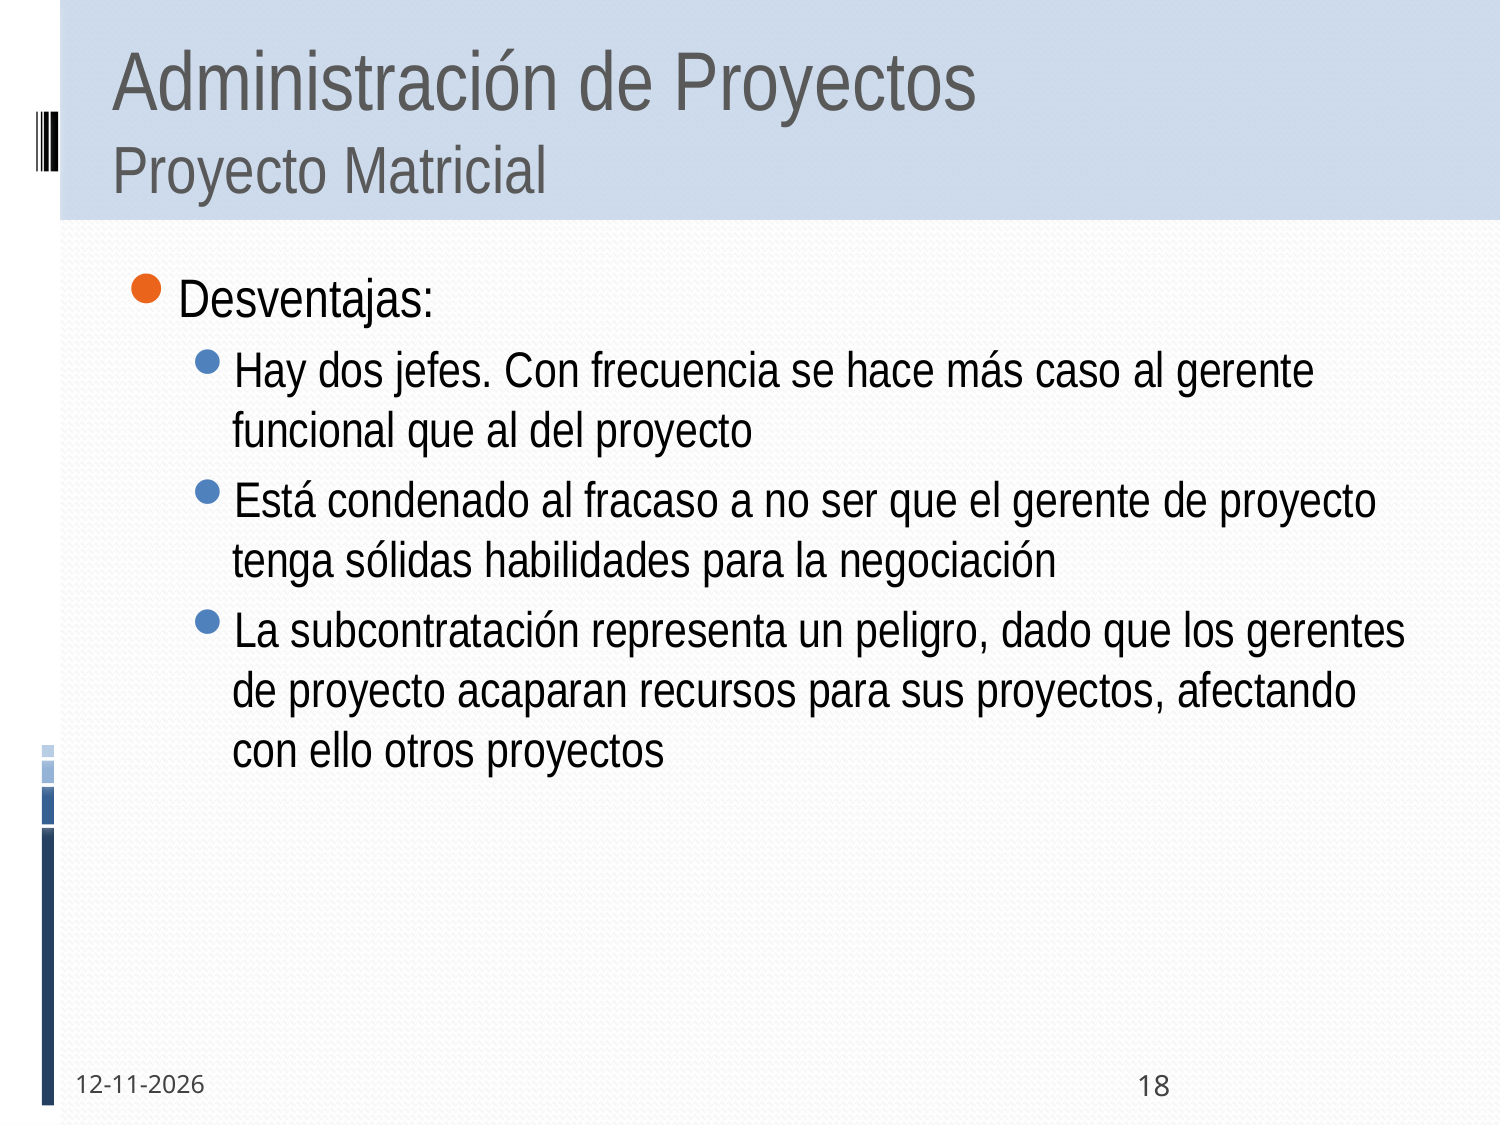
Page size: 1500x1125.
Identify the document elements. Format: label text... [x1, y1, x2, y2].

slide_number 18 [1045, 1046, 1171, 1107]
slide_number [75, 1042, 243, 1103]
title Administración de Proyectos Proyecto Matricial [111, 18, 1436, 207]
list Desventajas: Hay dos jefes. Con frecuencia se hace más caso al gerente funcional que al del proyecto Está condenado al fracaso a no ser que el gerente de proyecto tenga sólidas habilidades para la negociación La subcontratación representa un peligro, dado que los gerentes de proyecto acaparan recursos para sus proyectos, afectando con ello otros proyectos [111, 255, 1436, 1038]
